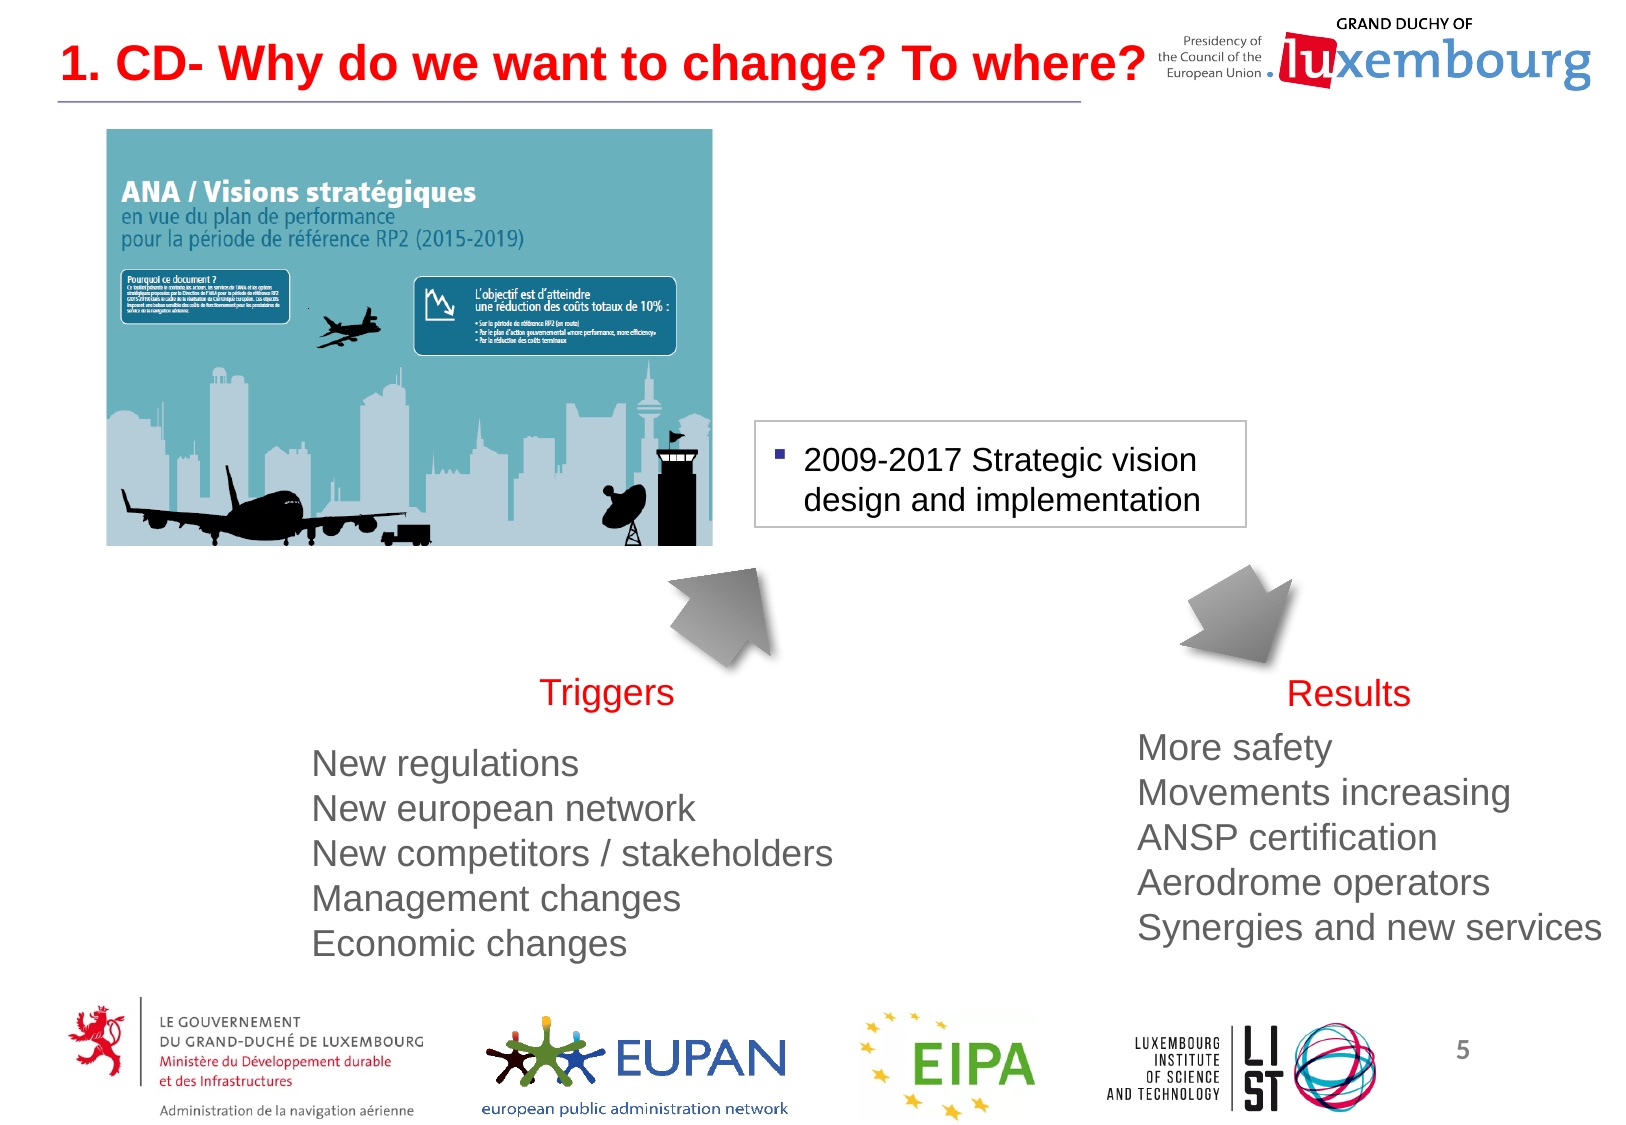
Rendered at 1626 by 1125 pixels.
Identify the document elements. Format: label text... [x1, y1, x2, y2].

title 1. CD- Why do we want to change? To where? [44, 19, 1167, 102]
picture [482, 1016, 788, 1117]
text_box Triggers [400, 660, 814, 720]
text_box [1179, 564, 1292, 661]
text_box More safety Movements increasing ANSP certification Aerodrome operators Synergies and new services [1122, 715, 1625, 1001]
picture [1158, 18, 1591, 91]
text_box [668, 568, 771, 660]
text_box New regulations New european network New competitors / stakeholders Management changes Economic changes [296, 731, 943, 972]
slide_number 5 [1379, 1023, 1486, 1107]
picture [1107, 1023, 1376, 1112]
picture [95, 117, 728, 557]
picture [68, 997, 423, 1120]
text_box Results [1108, 661, 1590, 722]
text_box 2009-2017 Strategic vision design and implementation [754, 420, 1246, 527]
picture [859, 1012, 1035, 1121]
